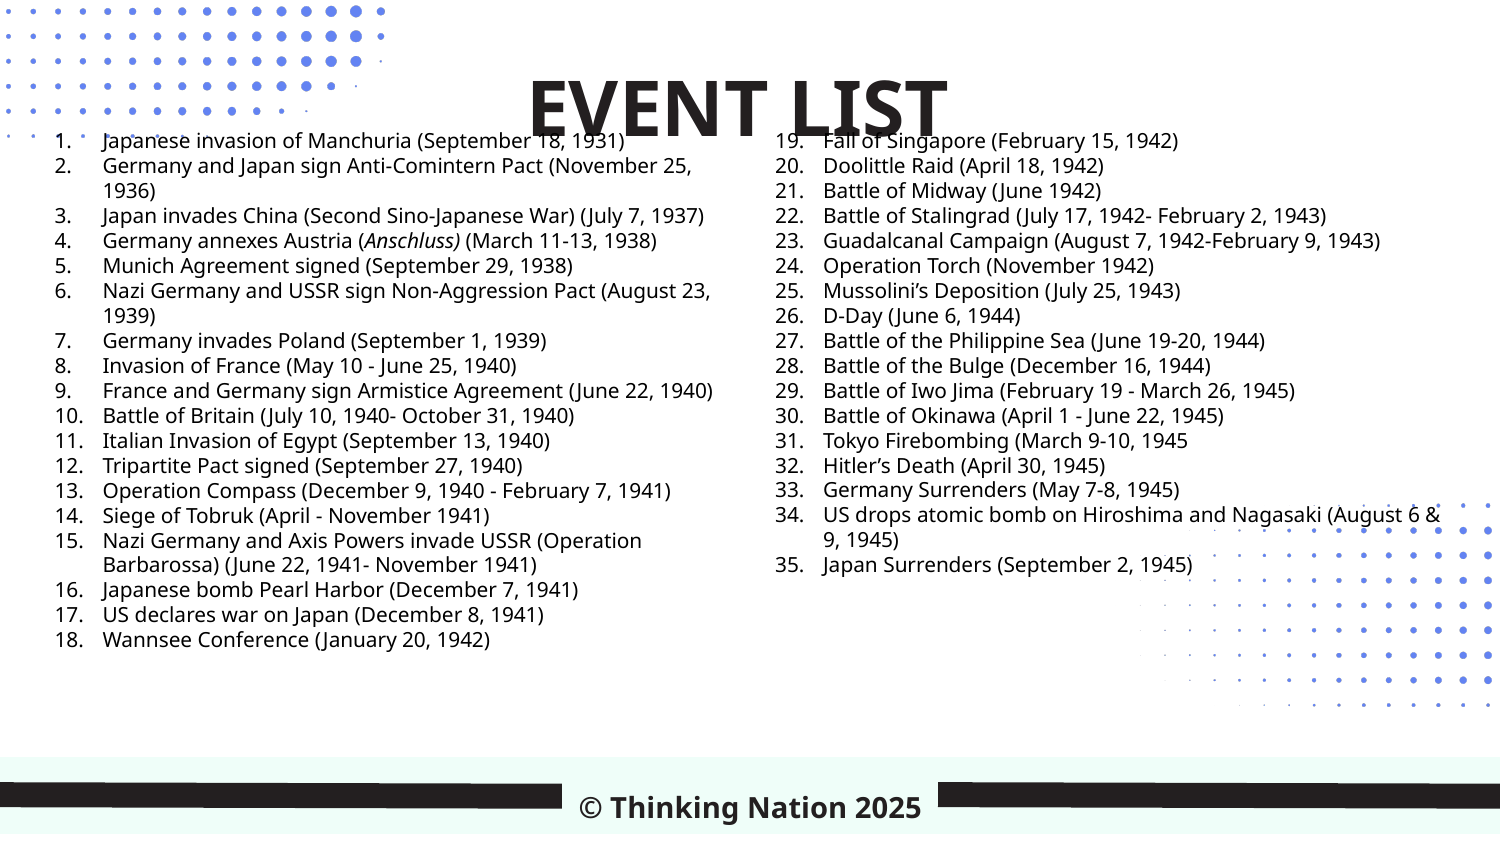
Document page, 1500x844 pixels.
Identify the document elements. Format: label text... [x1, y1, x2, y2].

text_box Japanese invasion of Manchuria (September 18, 1931) Germany and Japan sign Anti-Comintern Pact (November 25, 1936) Japan invades China (Second Sino-Japanese War) (July 7, 1937) Germany annexes Austria (Anschluss) (March 11-13, 1938) Munich Agreement signed (September 29, 1938) Nazi Germany and USSR sign Non-Aggression Pact (August 23, 1939) Germany invades Poland (September 1, 1939) Invasion of France (May 10 - June 25, 1940) France and Germany sign Armistice Agreement (June 22, 1940) Battle of Britain (July 10, 1940- October 31, 1940) Italian Invasion of Egypt (September 13, 1940) Tripartite Pact signed (September 27, 1940) Operation Compass (December 9, 1940 - February 7, 1941) Siege of Tobruk (April - November 1941) Nazi Germany and Axis Powers invade USSR (Operation Barbarossa) (June 22, 1941- November 1941) Japanese bomb Pearl Harbor (December 7, 1941) US declares war on Japan (December 8, 1941) Wannsee Conference (January 20, 1942) [12, 112, 746, 668]
text_box Fall of Singapore (February 15, 1942) Doolittle Raid (April 18, 1942) Battle of Midway (June 1942) Battle of Stalingrad (July 17, 1942- February 2, 1943) Guadalcanal Campaign (August 7, 1942-February 9, 1943) Operation Torch (November 1942) Mussolini’s Deposition (July 25, 1943) D-Day (June 6, 1944) Battle of the Philippine Sea (June 19-20, 1944) Battle of the Bulge (December 16, 1944) Battle of Iwo Jima (February 19 - March 26, 1945) Battle of Okinawa (April 1 - June 22, 1945) Tokyo Firebombing (March 9-10, 1945 Hitler’s Death (April 30, 1945) Germany Surrenders (May 7-8, 1945) US drops atomic bomb on Hiroshima and Nagasaki (August 6 & 9, 1945) Japan Surrenders (September 2, 1945) [733, 112, 1479, 593]
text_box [0, 756, 1500, 835]
text_box [0, 0, 385, 138]
text_box EVENT LIST [197, 22, 1279, 112]
text_box [1115, 503, 1500, 708]
